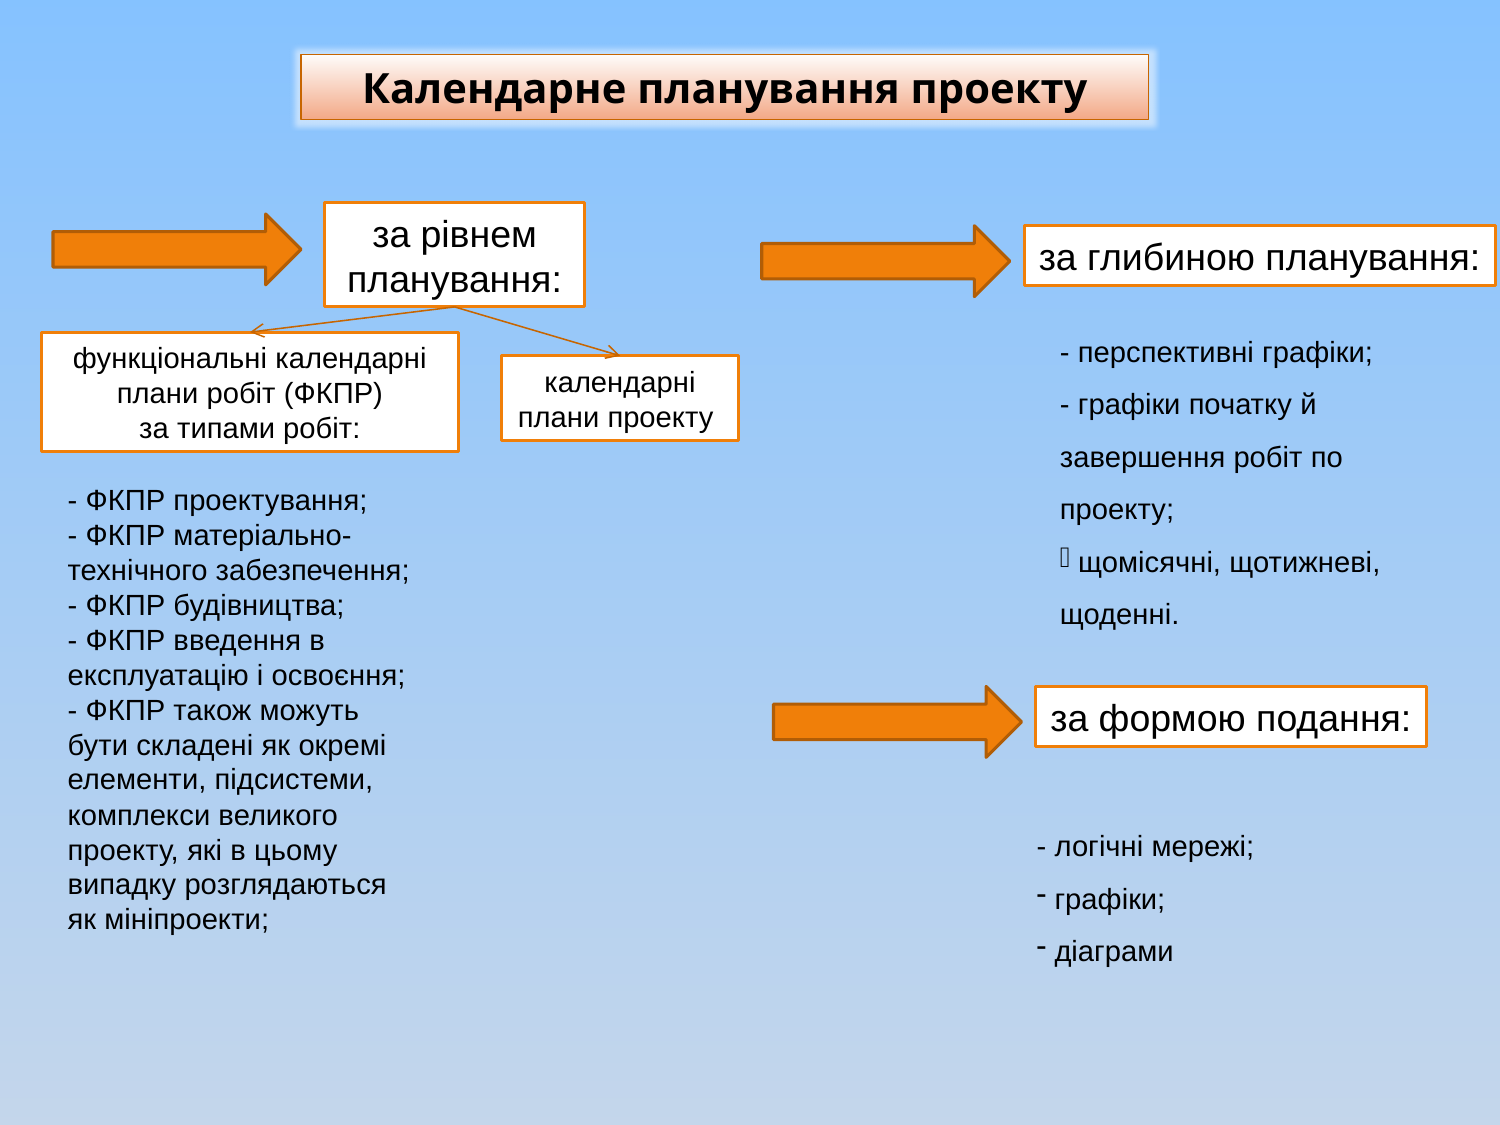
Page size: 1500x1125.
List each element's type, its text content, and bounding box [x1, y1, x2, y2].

text_box - логічні мережі; графіки; діаграми [1021, 802, 1471, 975]
text_box функціональні календарні плани робіт (ФКПР) за типами робіт: [40, 331, 460, 453]
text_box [249, 307, 444, 333]
text_box Календарне планування проекту [300, 54, 1149, 120]
text_box за формою подання: [1034, 685, 1428, 748]
text_box за рівнем планування: [323, 201, 586, 298]
text_box календарні плани проекту [500, 354, 740, 442]
text_box - ФКПР проектування; - ФКПР матеріально-технічного забезпечення; - ФКПР будівництва; - ФКПР введення в експлуатацію і освоєння; - ФКПР також можуть бути складені як окремі елементи, підсистеми, комплекси великого проекту, які в цьому випадку розглядаються як мініпроекти; [53, 473, 428, 943]
text_box [760, 224, 1011, 299]
text_box за глибиною планування: [1023, 224, 1497, 287]
text_box [51, 212, 303, 287]
text_box - перспективні графіки; - графіки початку й завершення робіт по проекту; щомісячні, щотижневі, щоденні. [1045, 308, 1471, 638]
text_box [454, 307, 621, 356]
text_box [771, 685, 1023, 759]
